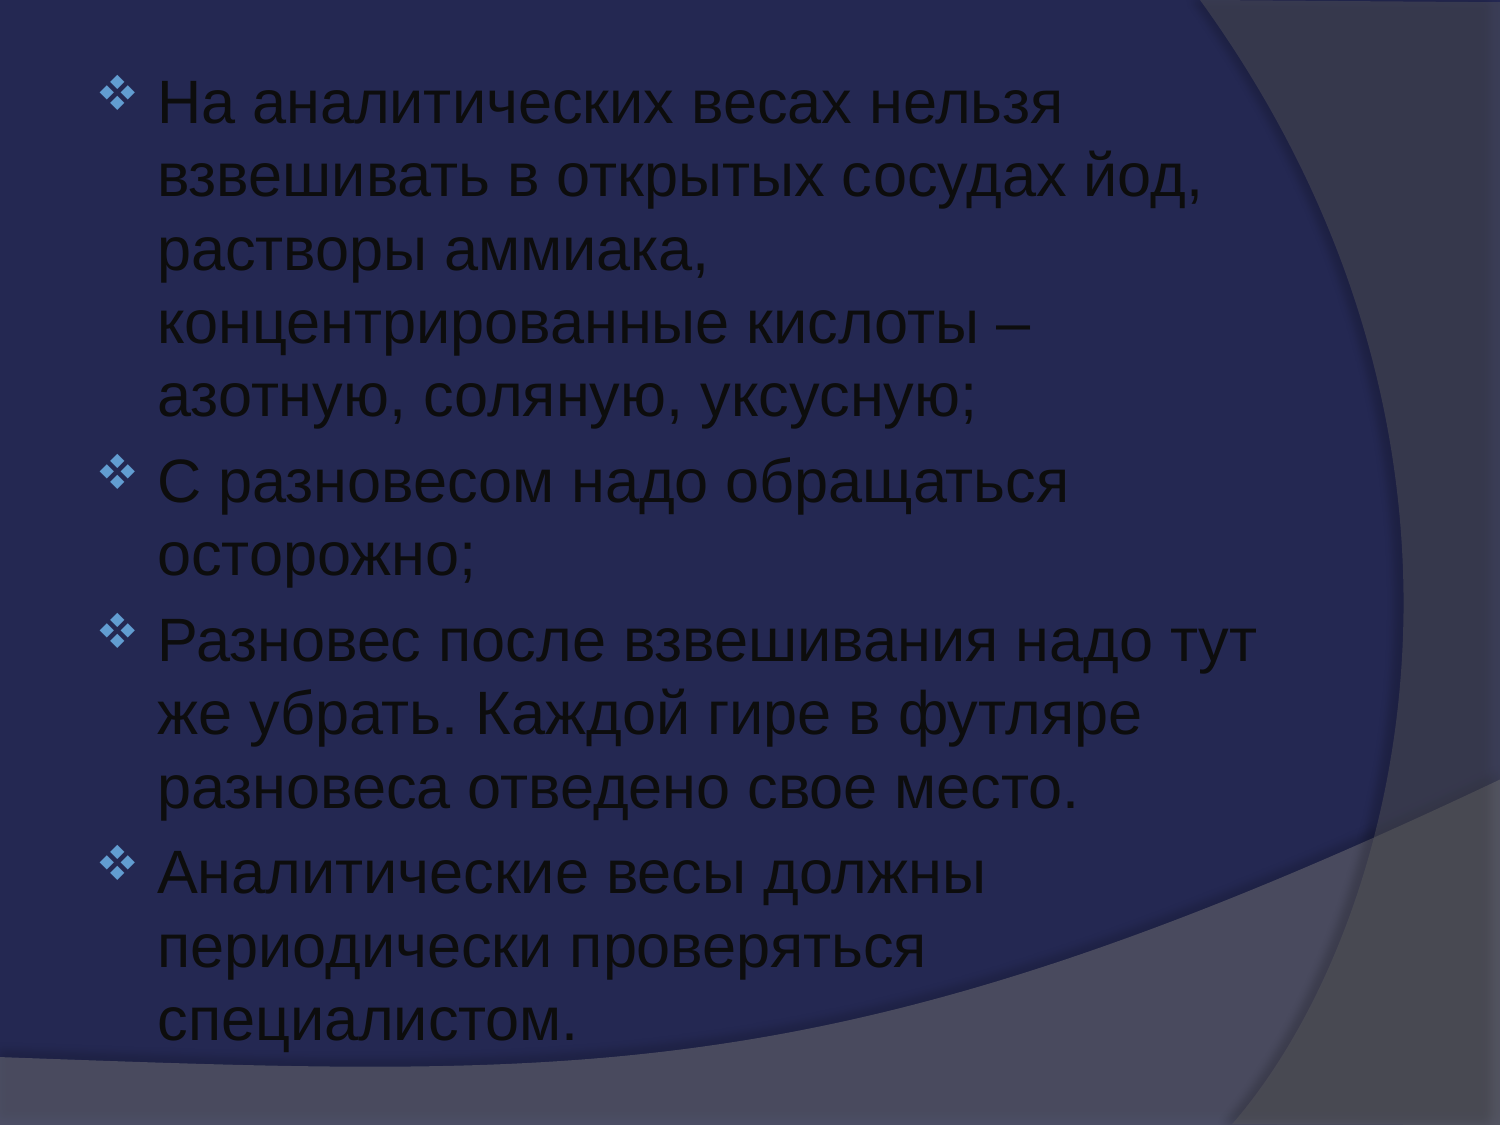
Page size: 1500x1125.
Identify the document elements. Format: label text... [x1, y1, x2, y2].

list На аналитических весах нельзя взвешивать в открытых сосудах йод, растворы аммиака, концентрированные кислоты – азотную, соляную, уксусную; С разновесом надо обращаться осторожно; Разновес после взвешивания надо тут же убрать. Каждой гире в футляре разновеса отведено свое место. Аналитические весы должны периодически проверяться специалистом. [75, 54, 1300, 1062]
